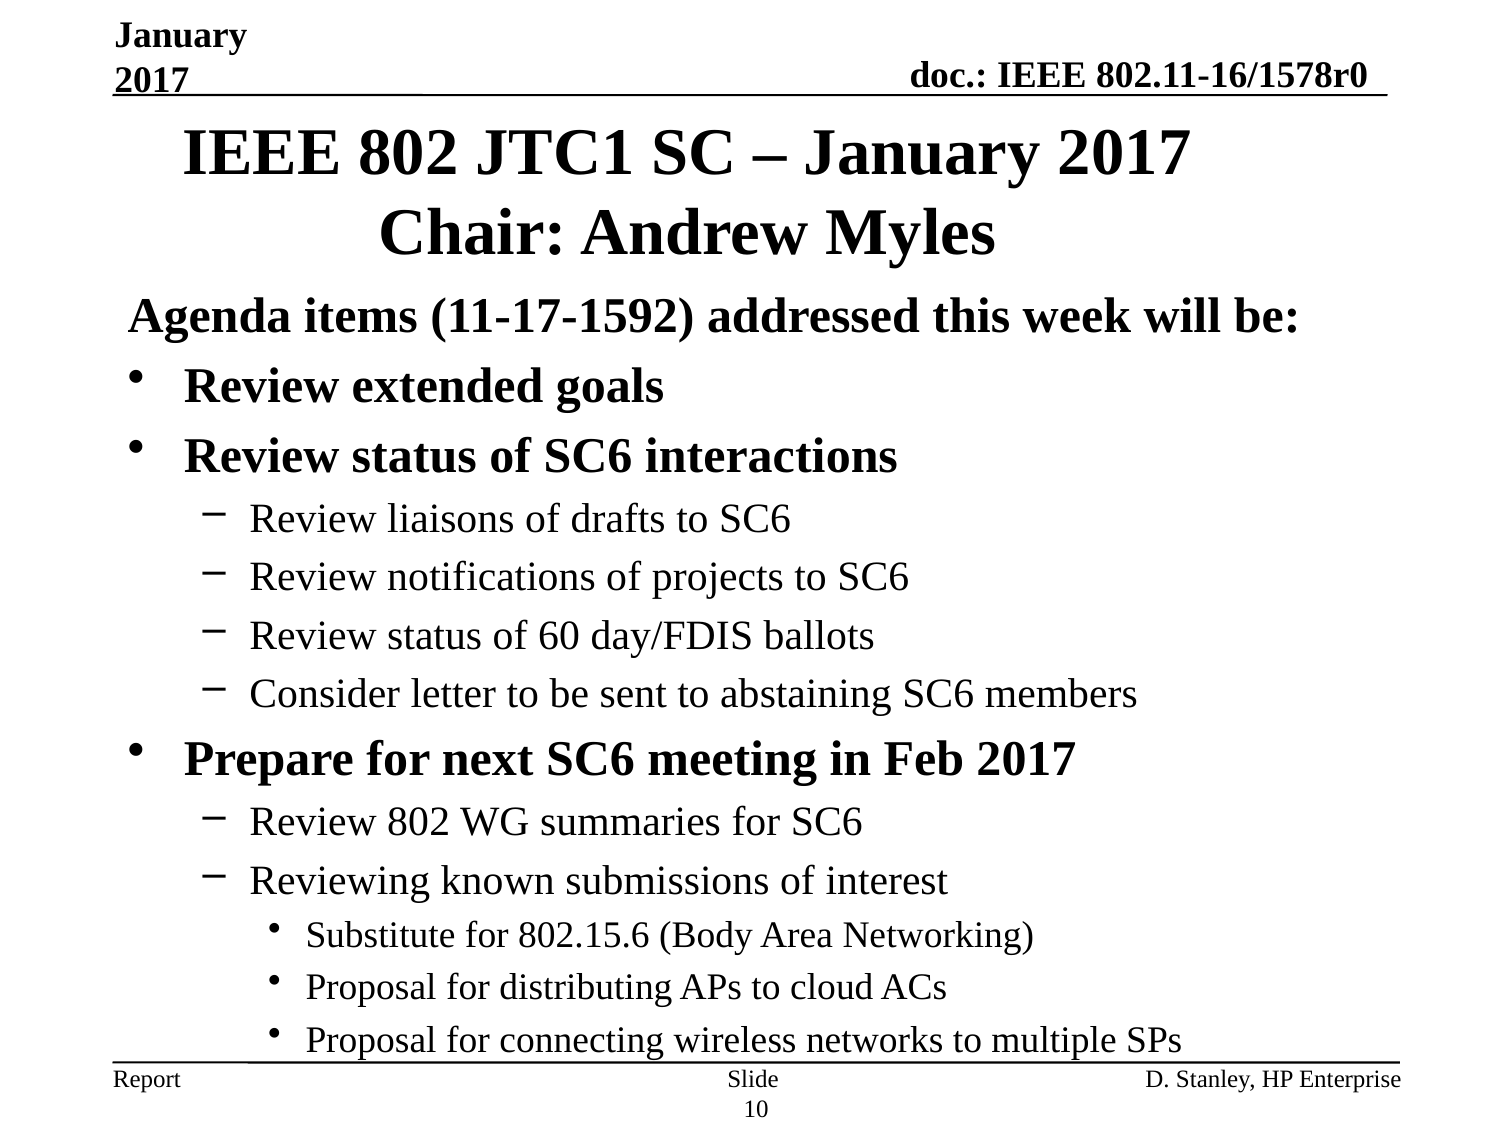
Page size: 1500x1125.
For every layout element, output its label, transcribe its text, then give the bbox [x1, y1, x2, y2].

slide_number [114, 54, 274, 99]
list Agenda items (11-17-1592) addressed this week will be: Review extended goals Review status of SC6 interactions Review liaisons of drafts to SC6 Review notifications of projects to SC6 Review status of 60 day/FDIS ballots Consider letter to be sent to abstaining SC6 members Prepare for next SC6 meeting in Feb 2017 Review 802 WG summaries for SC6 Reviewing known submissions of interest Substitute for 802.15.6 (Body Area Networking) Proposal for distributing APs to cloud ACs Proposal for connecting wireless networks to multiple SPs [112, 275, 1463, 1063]
footer D. Stanley, HP Enterprise [1034, 1063, 1402, 1093]
title IEEE 802 JTC1 SC – January 2017 Chair: Andrew Myles [50, 99, 1325, 275]
slide_number Slide 10 [720, 1063, 792, 1093]
